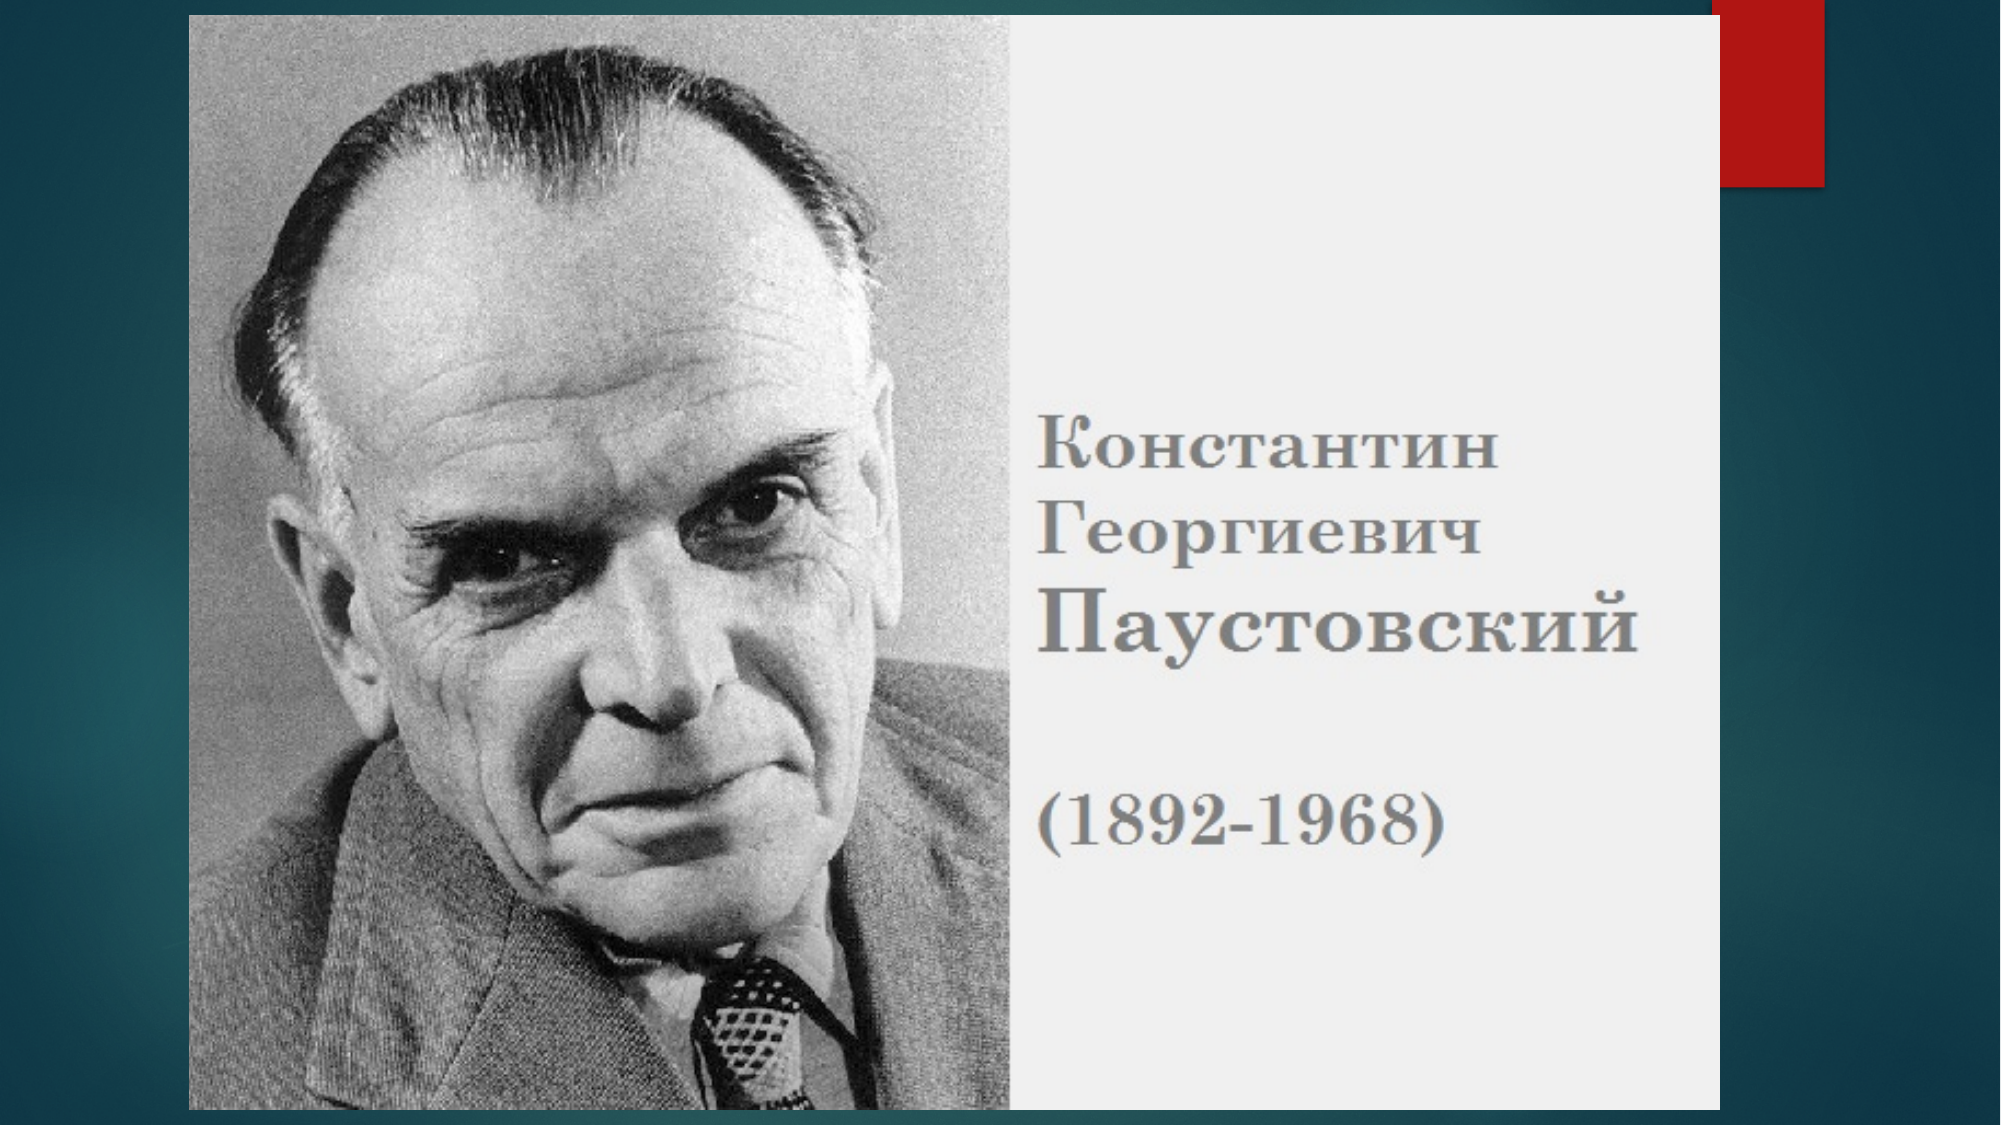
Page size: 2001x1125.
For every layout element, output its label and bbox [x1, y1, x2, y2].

picture [0, 0, 1720, 1125]
